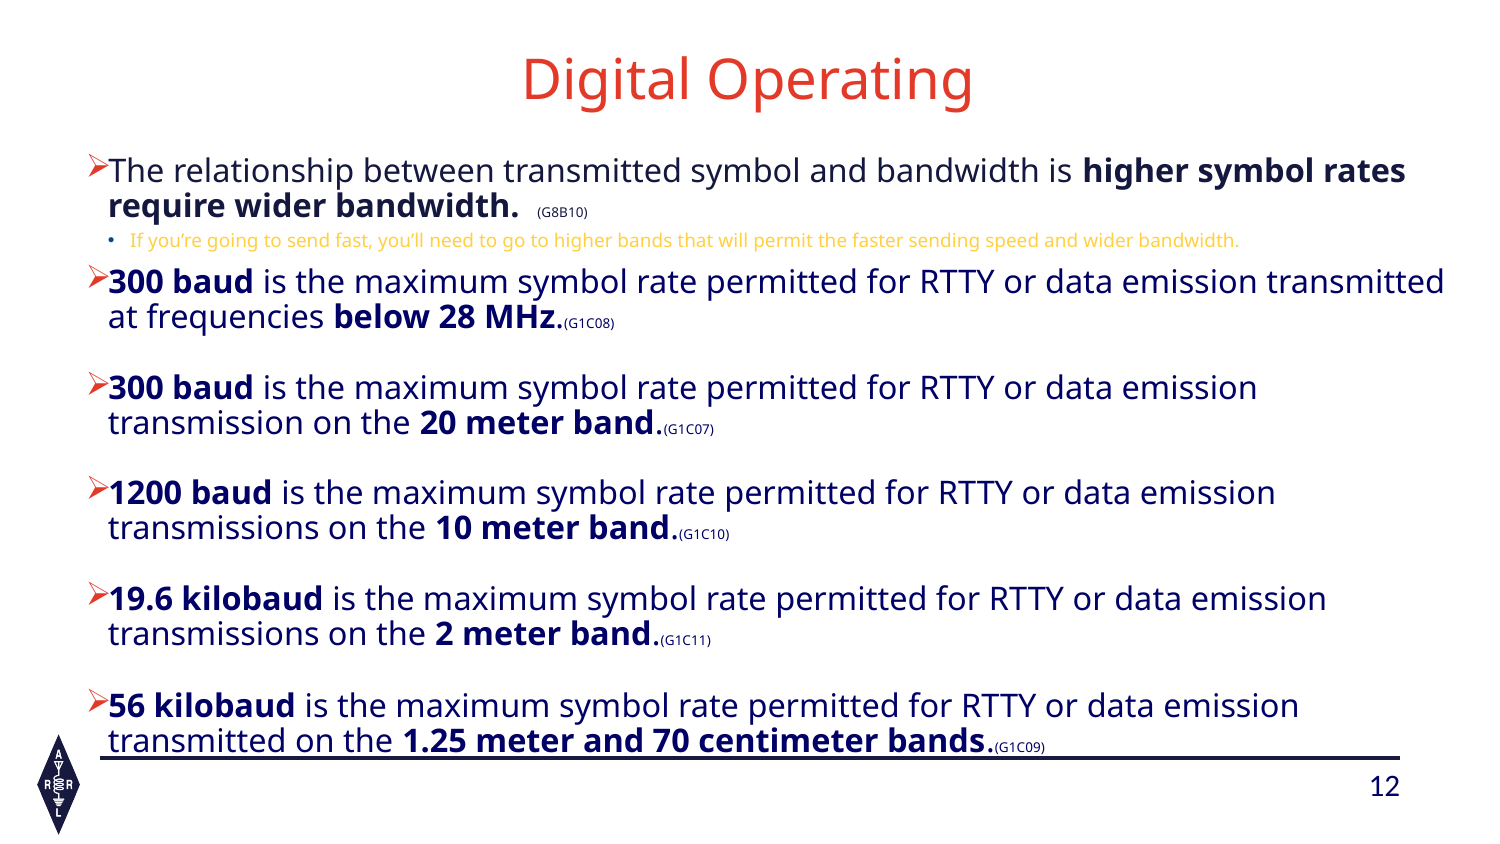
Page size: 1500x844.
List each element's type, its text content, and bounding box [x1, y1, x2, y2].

slide_number 12 [1302, 761, 1400, 807]
title Digital Operating [101, 44, 1395, 145]
picture [37, 734, 80, 835]
list The relationship between transmitted symbol and bandwidth is higher symbol rates require wider bandwidth. (G8B10) If you’re going to send fast, you’ll need to go to higher bands that will permit the faster sending speed and wider bandwidth. 300 baud is the maximum symbol rate permitted for RTTY or data emission transmitted at frequencies below 28 MHz.(G1C08) 300 baud is the maximum symbol rate permitted for RTTY or data emission transmission on the 20 meter band.(G1C07) 1200 baud is the maximum symbol rate permitted for RTTY or data emission transmissions on the 10 meter band.(G1C10) 19.6 kilobaud is the maximum symbol rate permitted for RTTY or data emission transmissions on the 2 meter band.(G1C11) 56 kilobaud is the maximum symbol rate permitted for RTTY or data emission transmitted on the 1.25 meter and 70 centimeter bands.(G1C09) [85, 148, 1455, 771]
